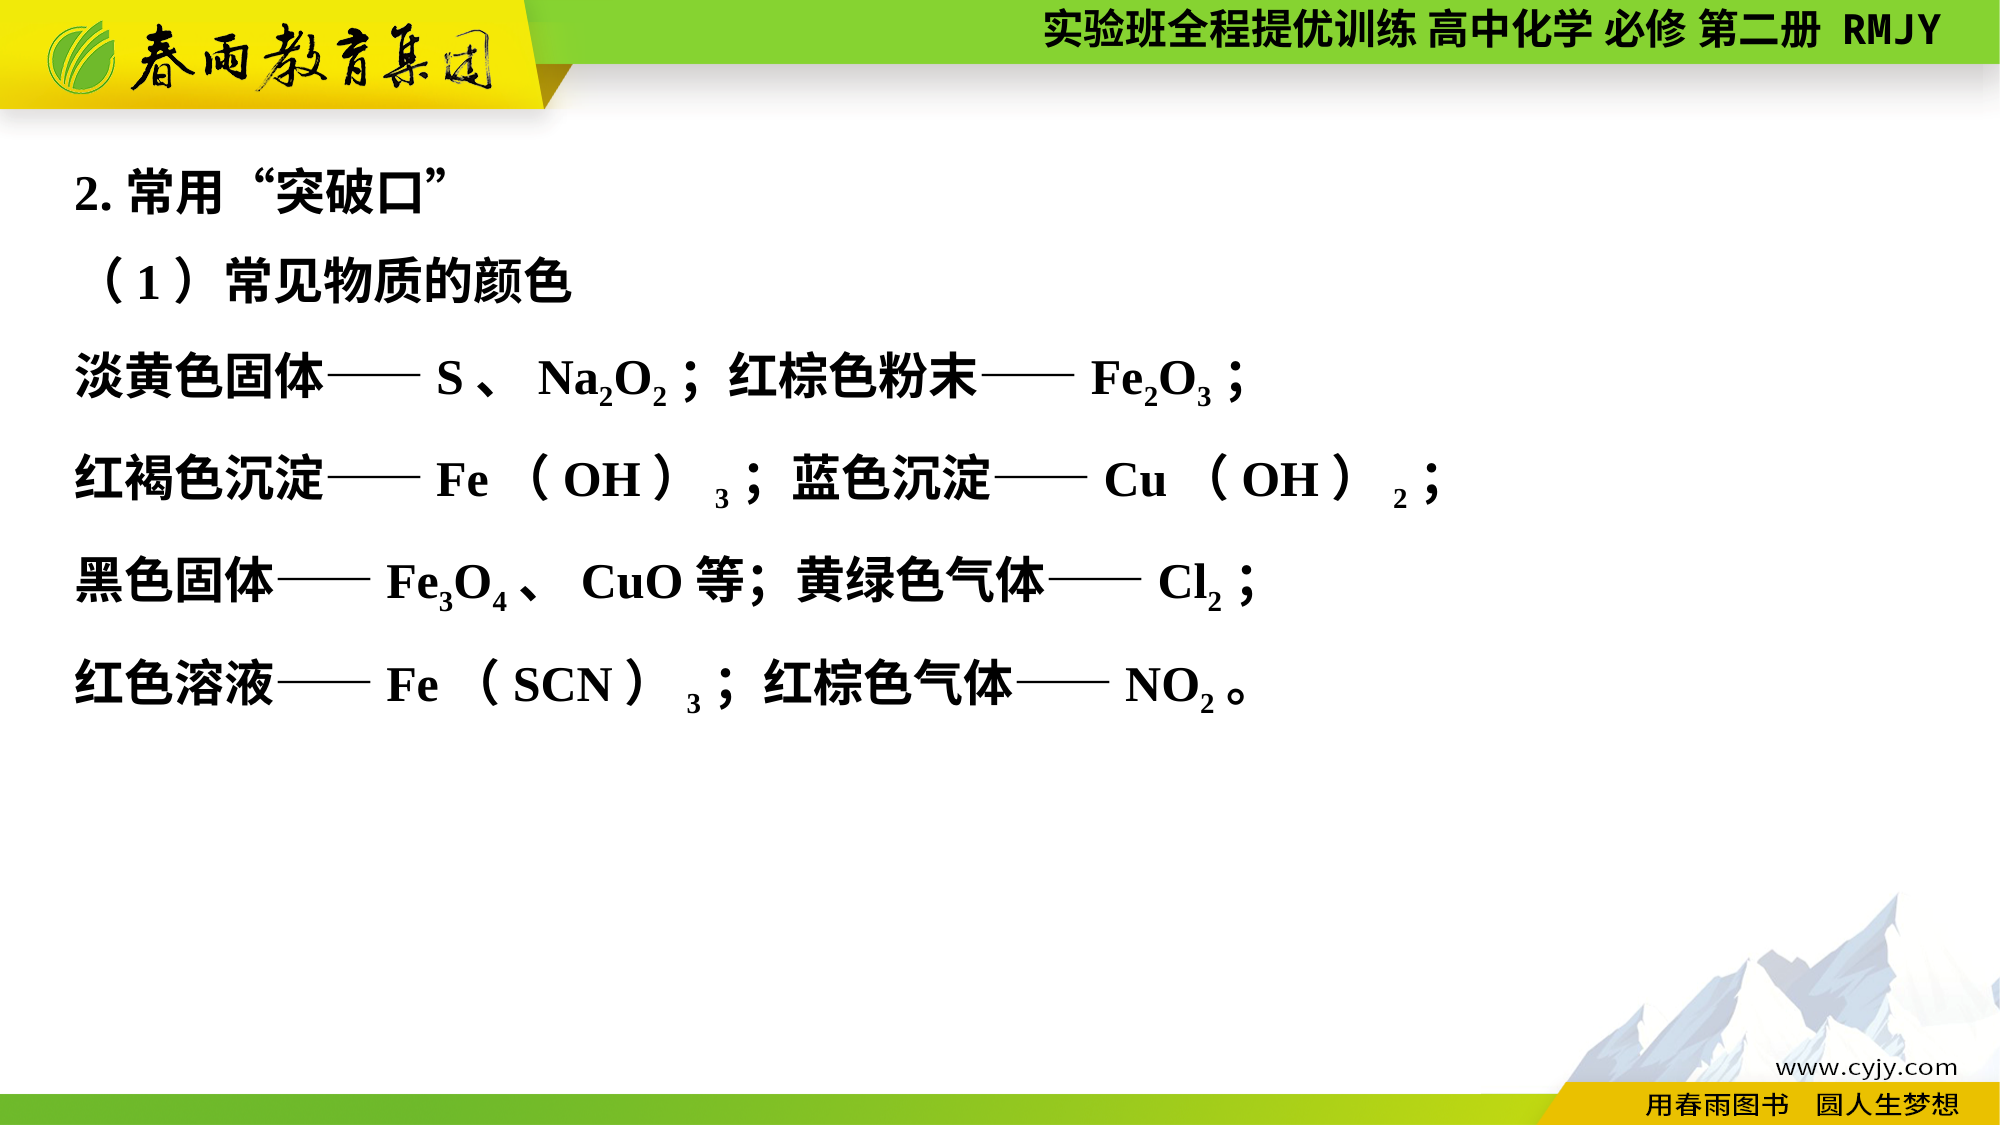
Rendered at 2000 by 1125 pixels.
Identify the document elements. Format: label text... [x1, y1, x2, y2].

picture [0, 0, 2000, 1125]
list 2.常用“突破口” （1）常见物质的颜色 淡黄色固体——S、Na2O2；红棕色粉末——Fe2O3； 红褐色沉淀——Fe（OH）3；蓝色沉淀——Cu（OH）2； 黑色固体——Fe3O4、CuO等；黄绿色气体——Cl2； 红色溶液——Fe（SCN）3；红棕色气体——NO2。 [59, 122, 1944, 683]
